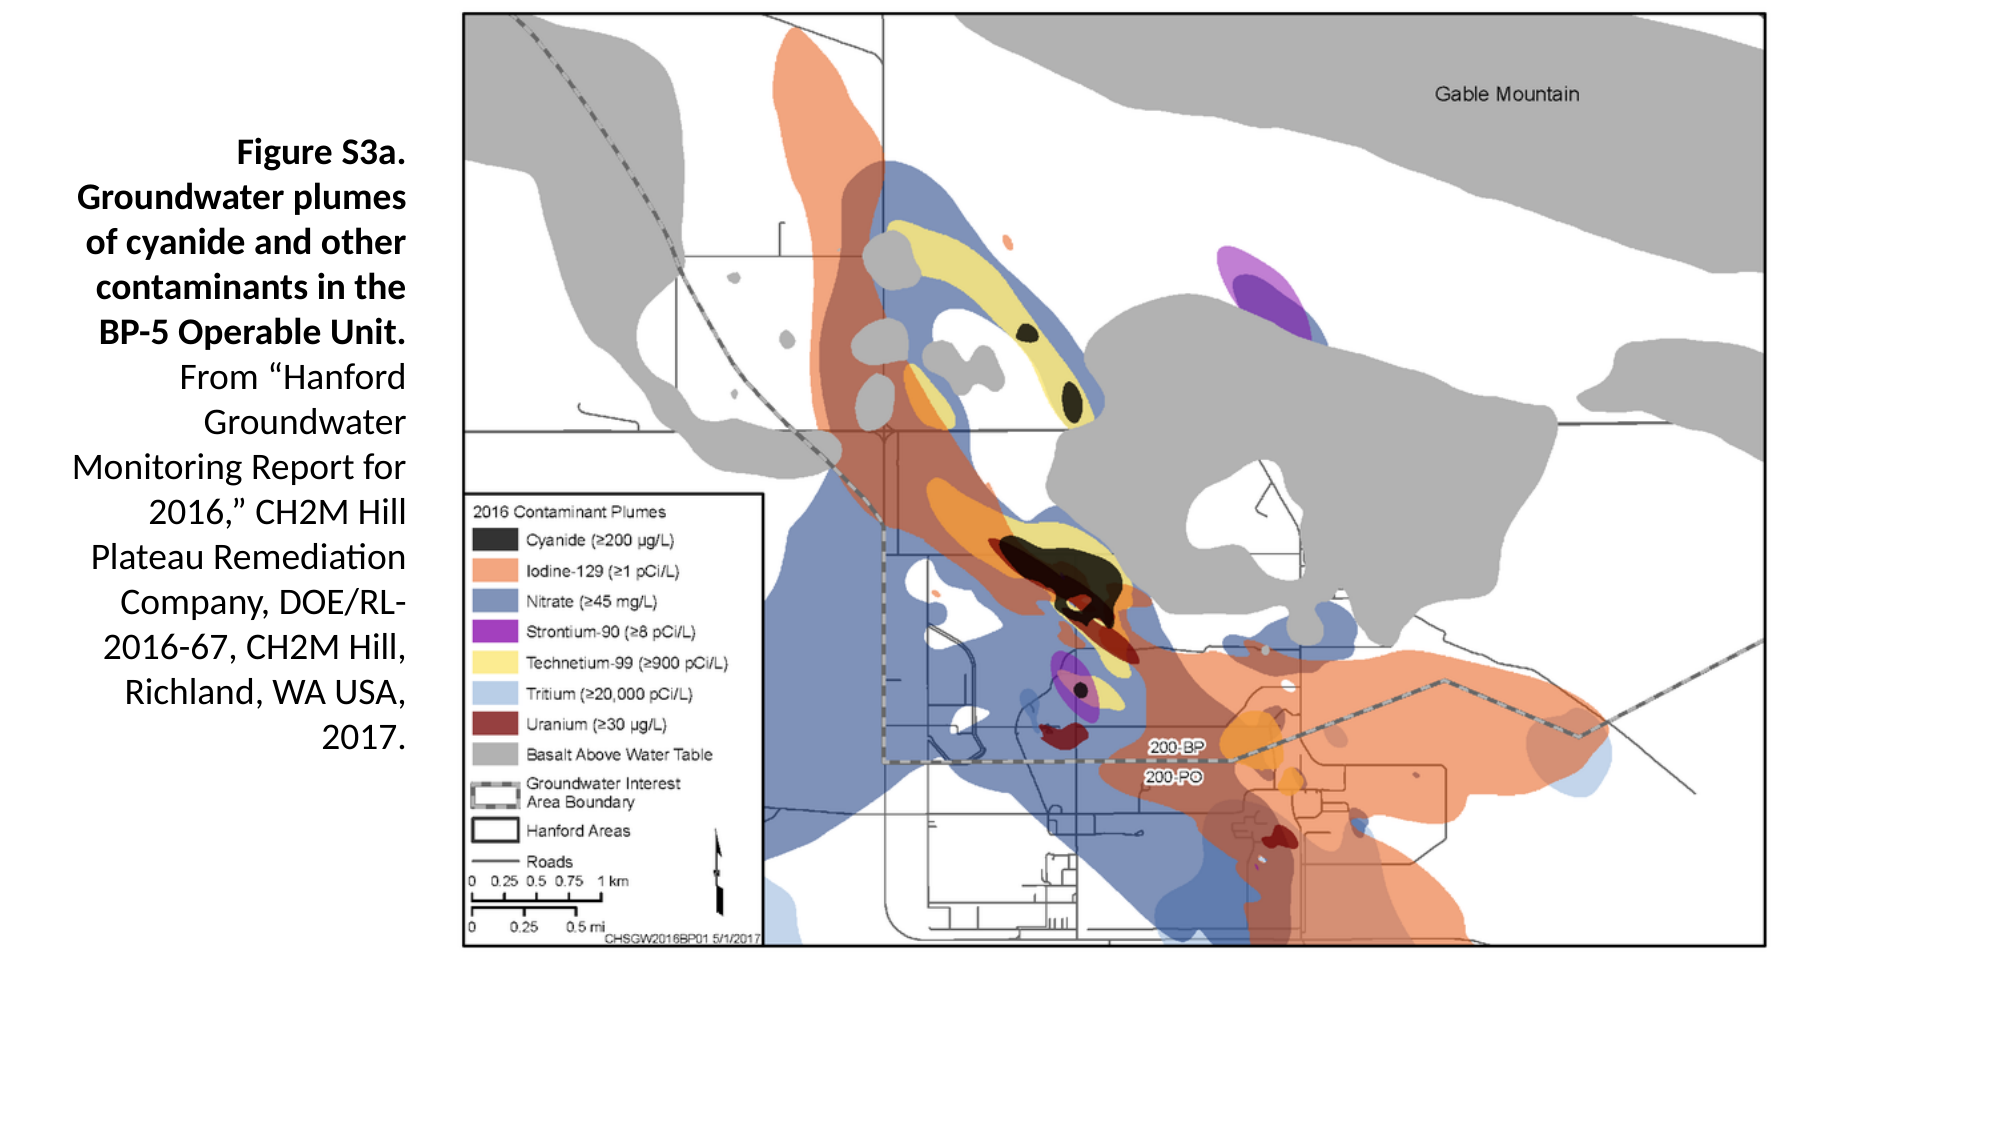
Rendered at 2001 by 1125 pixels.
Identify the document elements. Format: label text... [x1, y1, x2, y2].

picture [449, 0, 1780, 961]
text_box Figure S3a. Groundwater plumes of cyanide and other contaminants in the BP-5 Operable Unit. From “Hanford Groundwater Monitoring Report for 2016,” CH2M Hill Plateau Remediation Company, DOE/RL-2016-67, CH2M Hill, Richland, WA USA, 2017. [47, 119, 422, 765]
